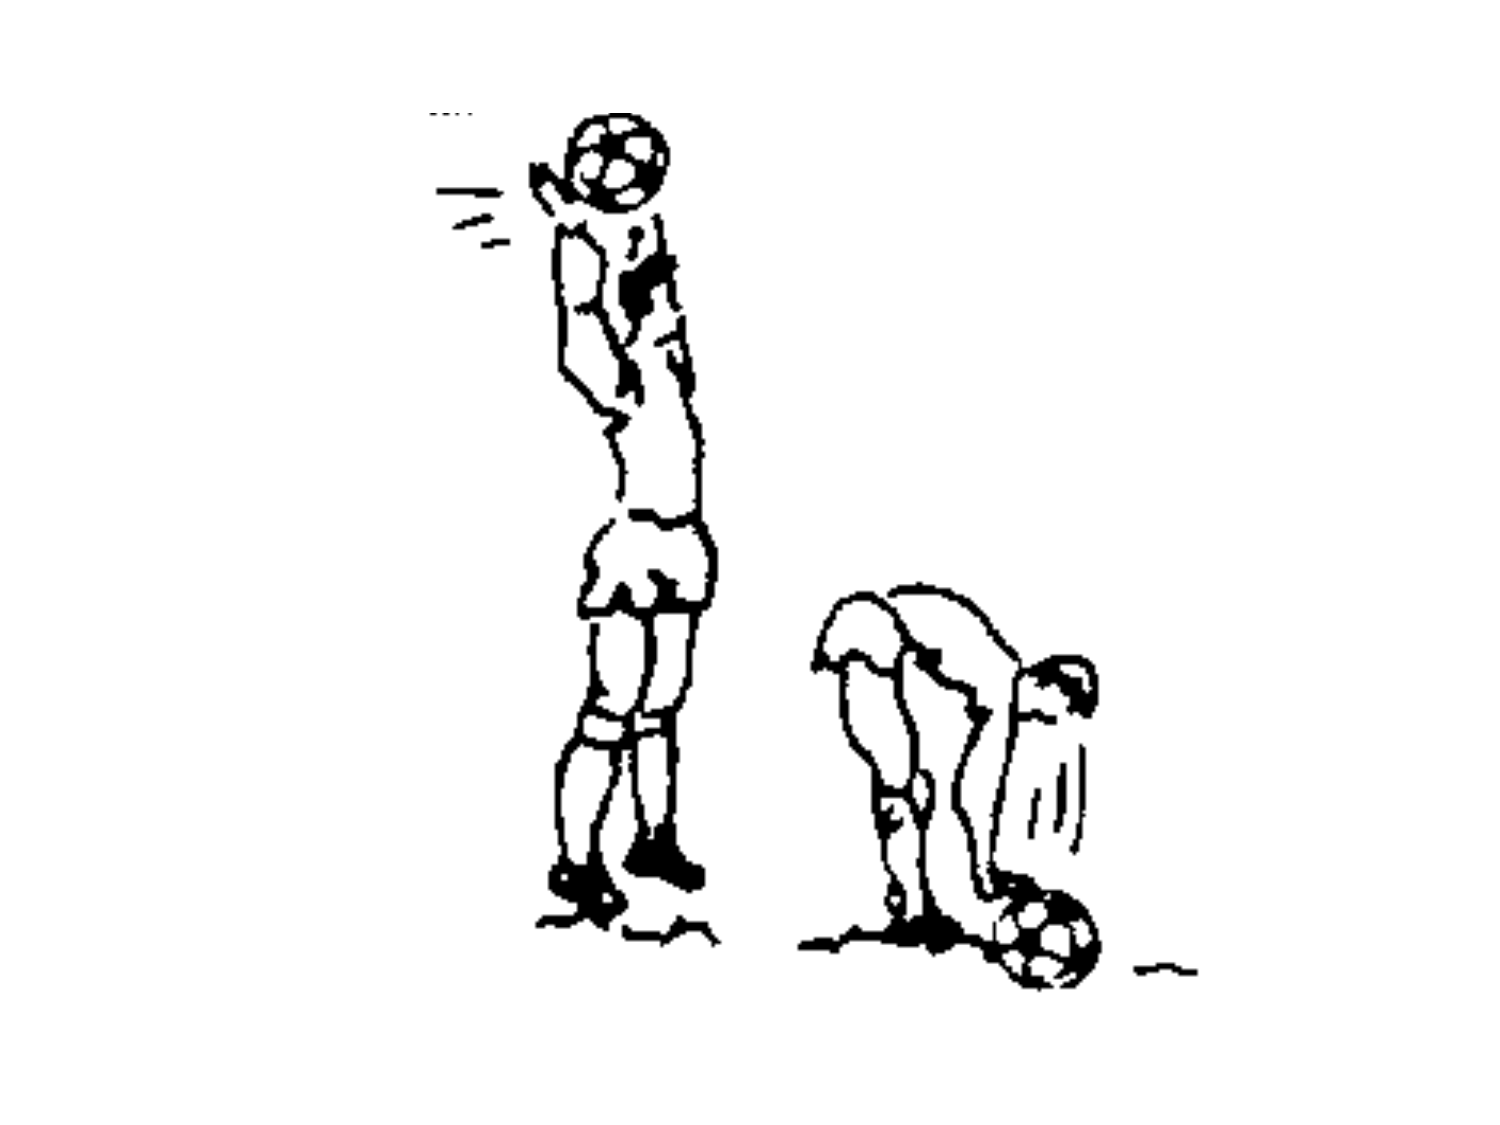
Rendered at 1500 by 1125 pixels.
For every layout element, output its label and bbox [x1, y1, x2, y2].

picture [428, 113, 1221, 1000]
